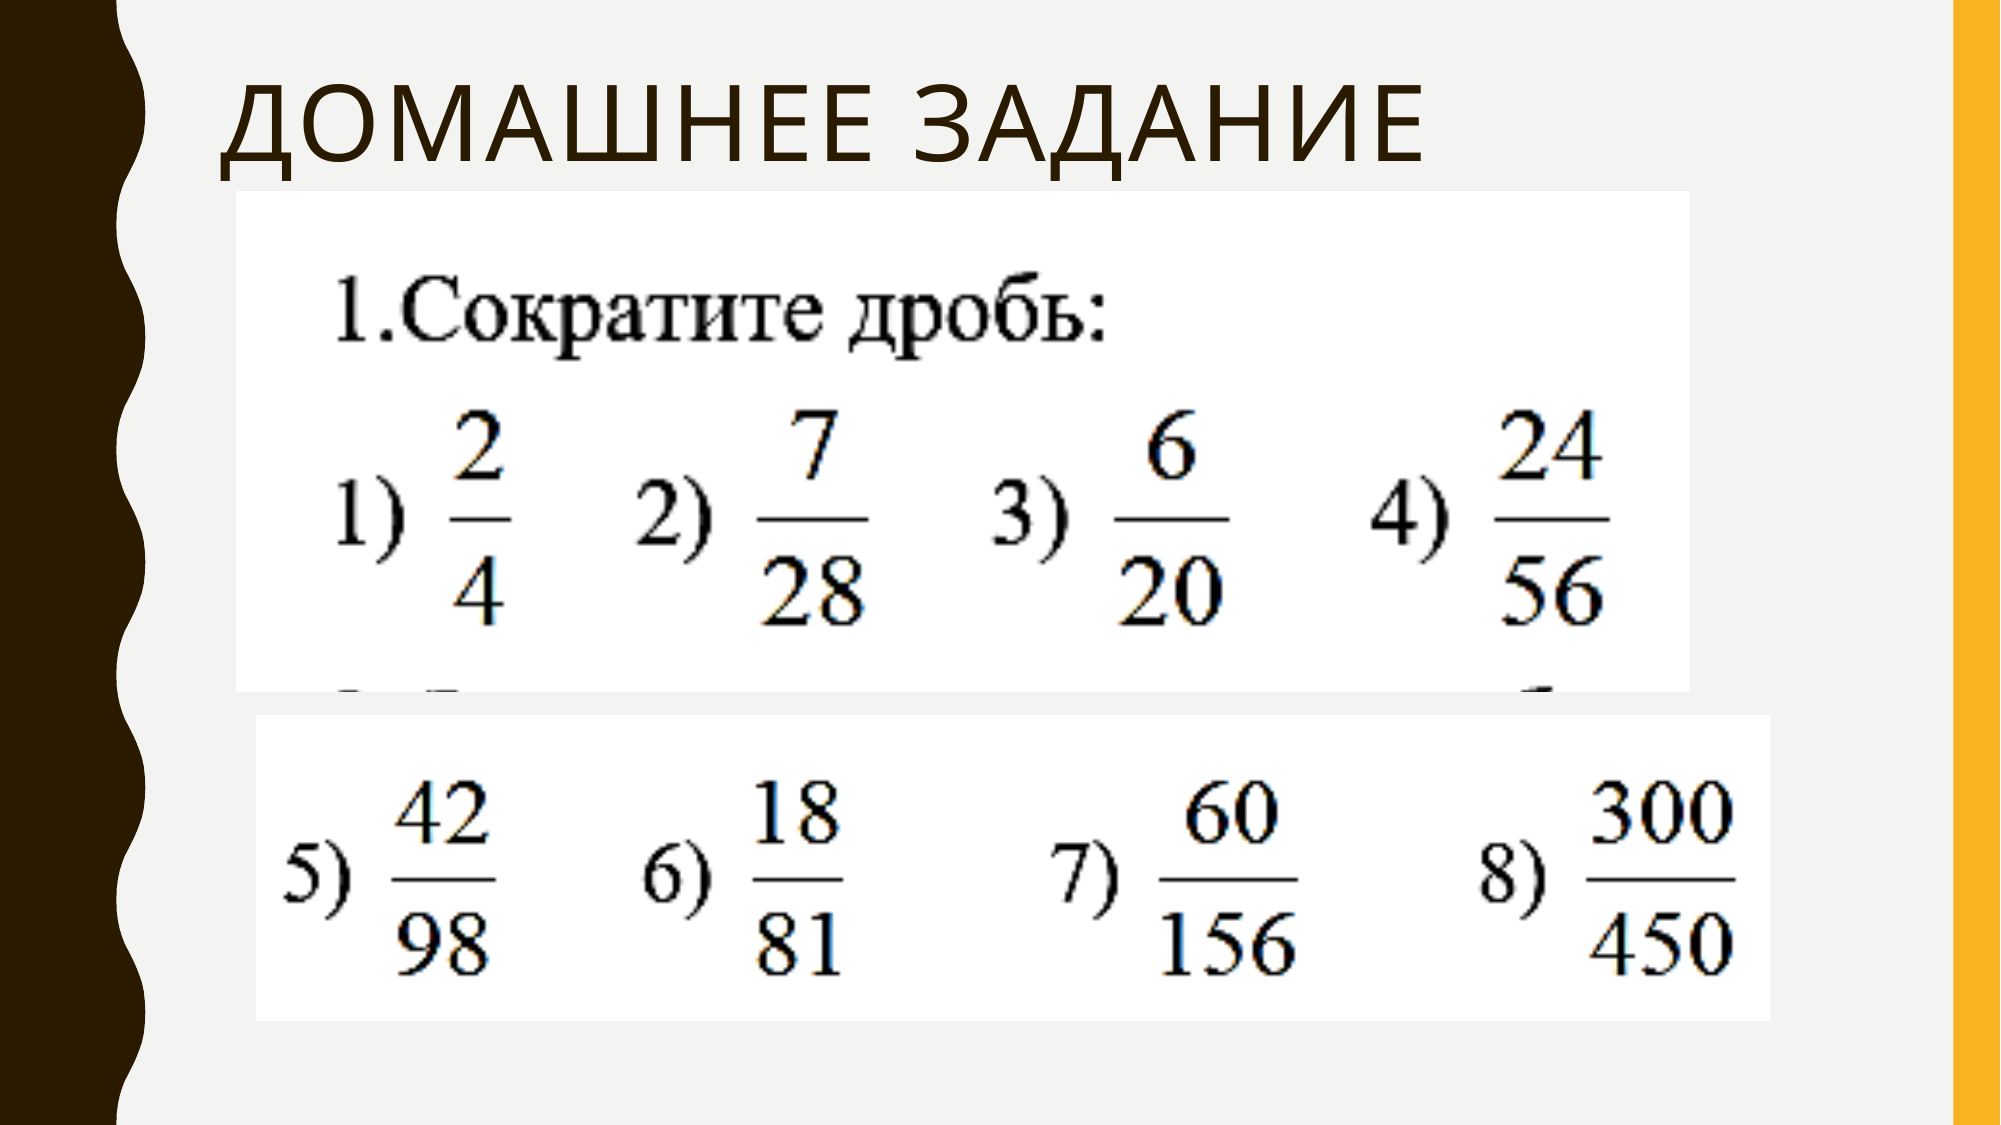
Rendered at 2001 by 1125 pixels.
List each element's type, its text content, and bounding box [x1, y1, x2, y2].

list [205, 191, 1690, 692]
title Домашнее задание [205, 62, 1875, 308]
picture [256, 715, 1771, 1021]
